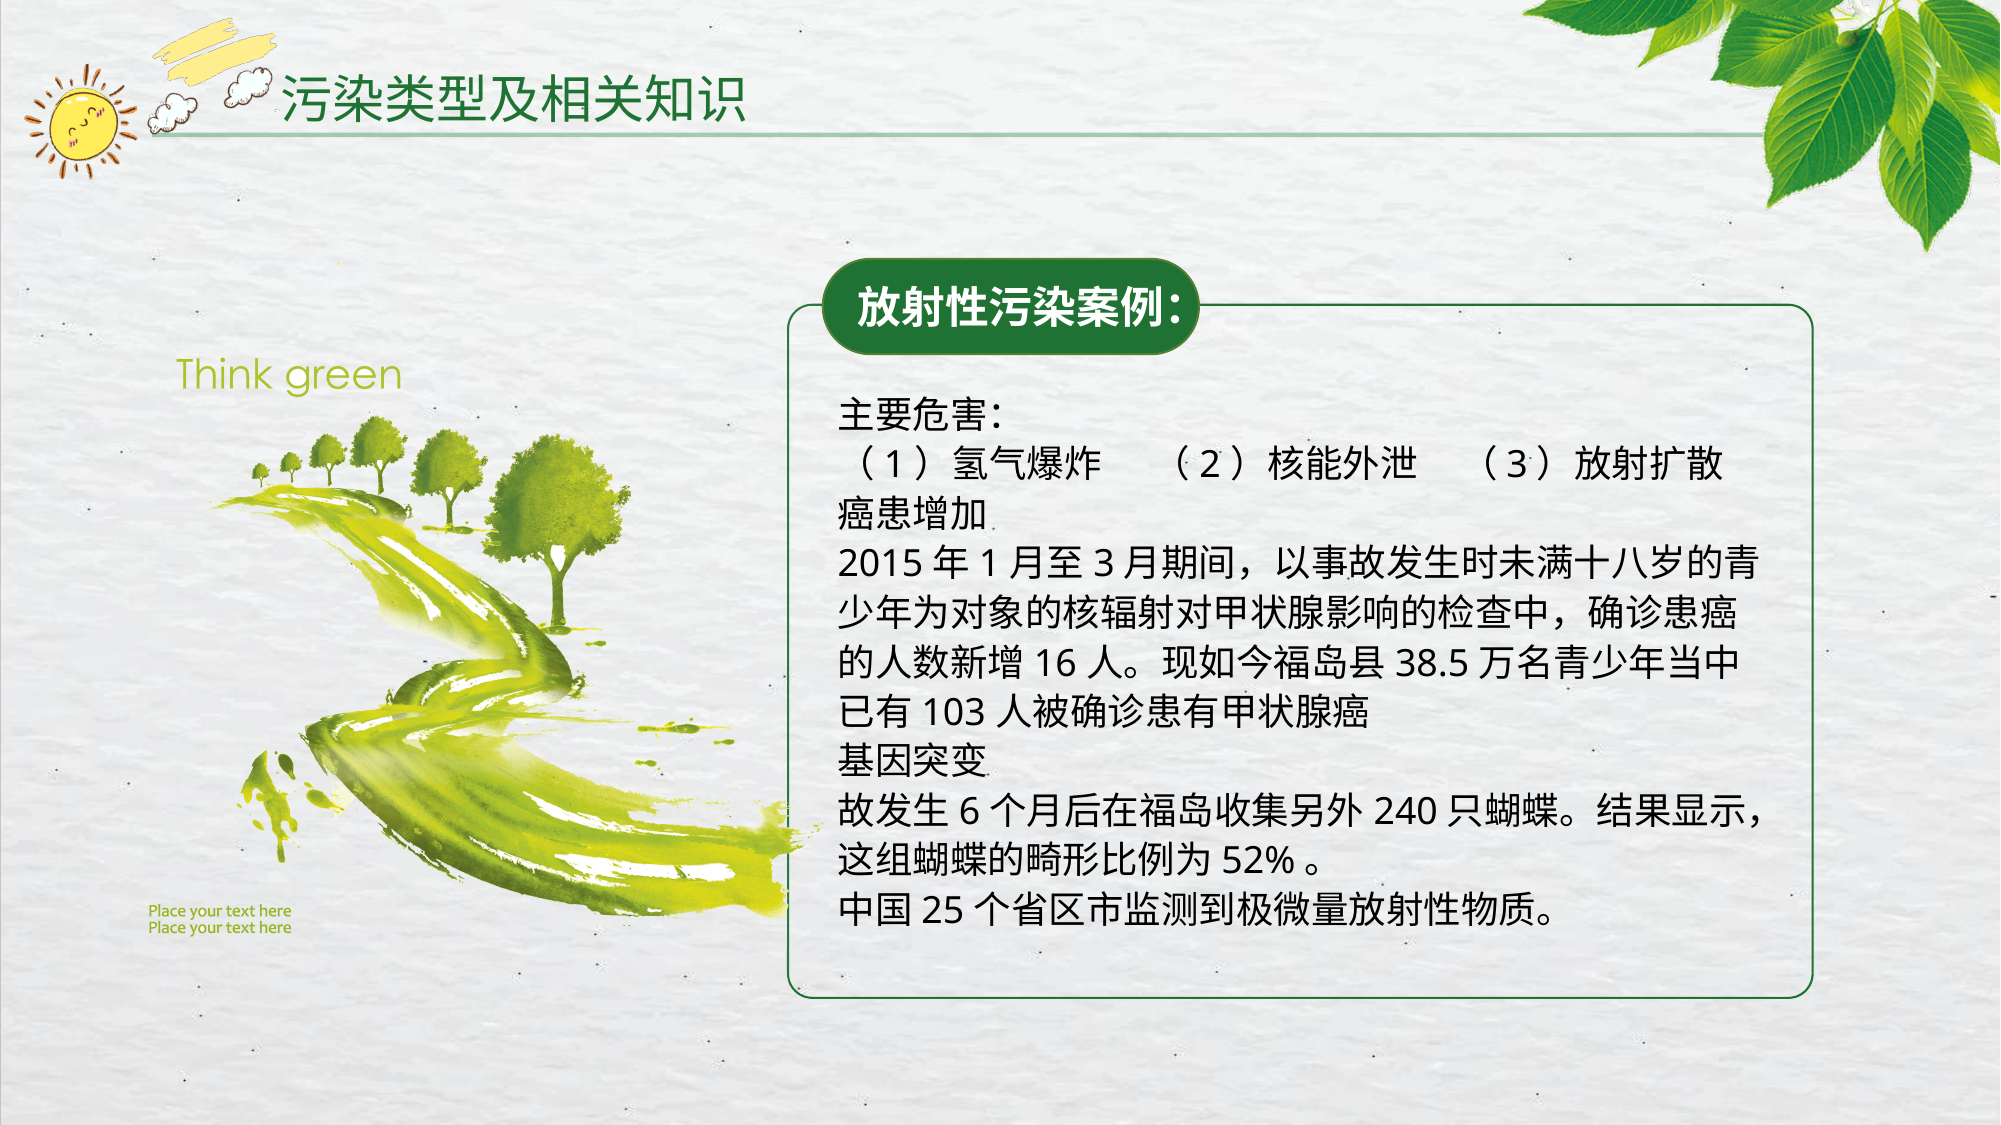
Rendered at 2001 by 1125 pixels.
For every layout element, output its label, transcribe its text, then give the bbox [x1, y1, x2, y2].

text_box 污染类型及相关知识 [290, 58, 837, 134]
picture [89, 201, 823, 983]
picture [1496, 0, 2000, 296]
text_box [788, 258, 1813, 998]
picture [11, 0, 301, 201]
